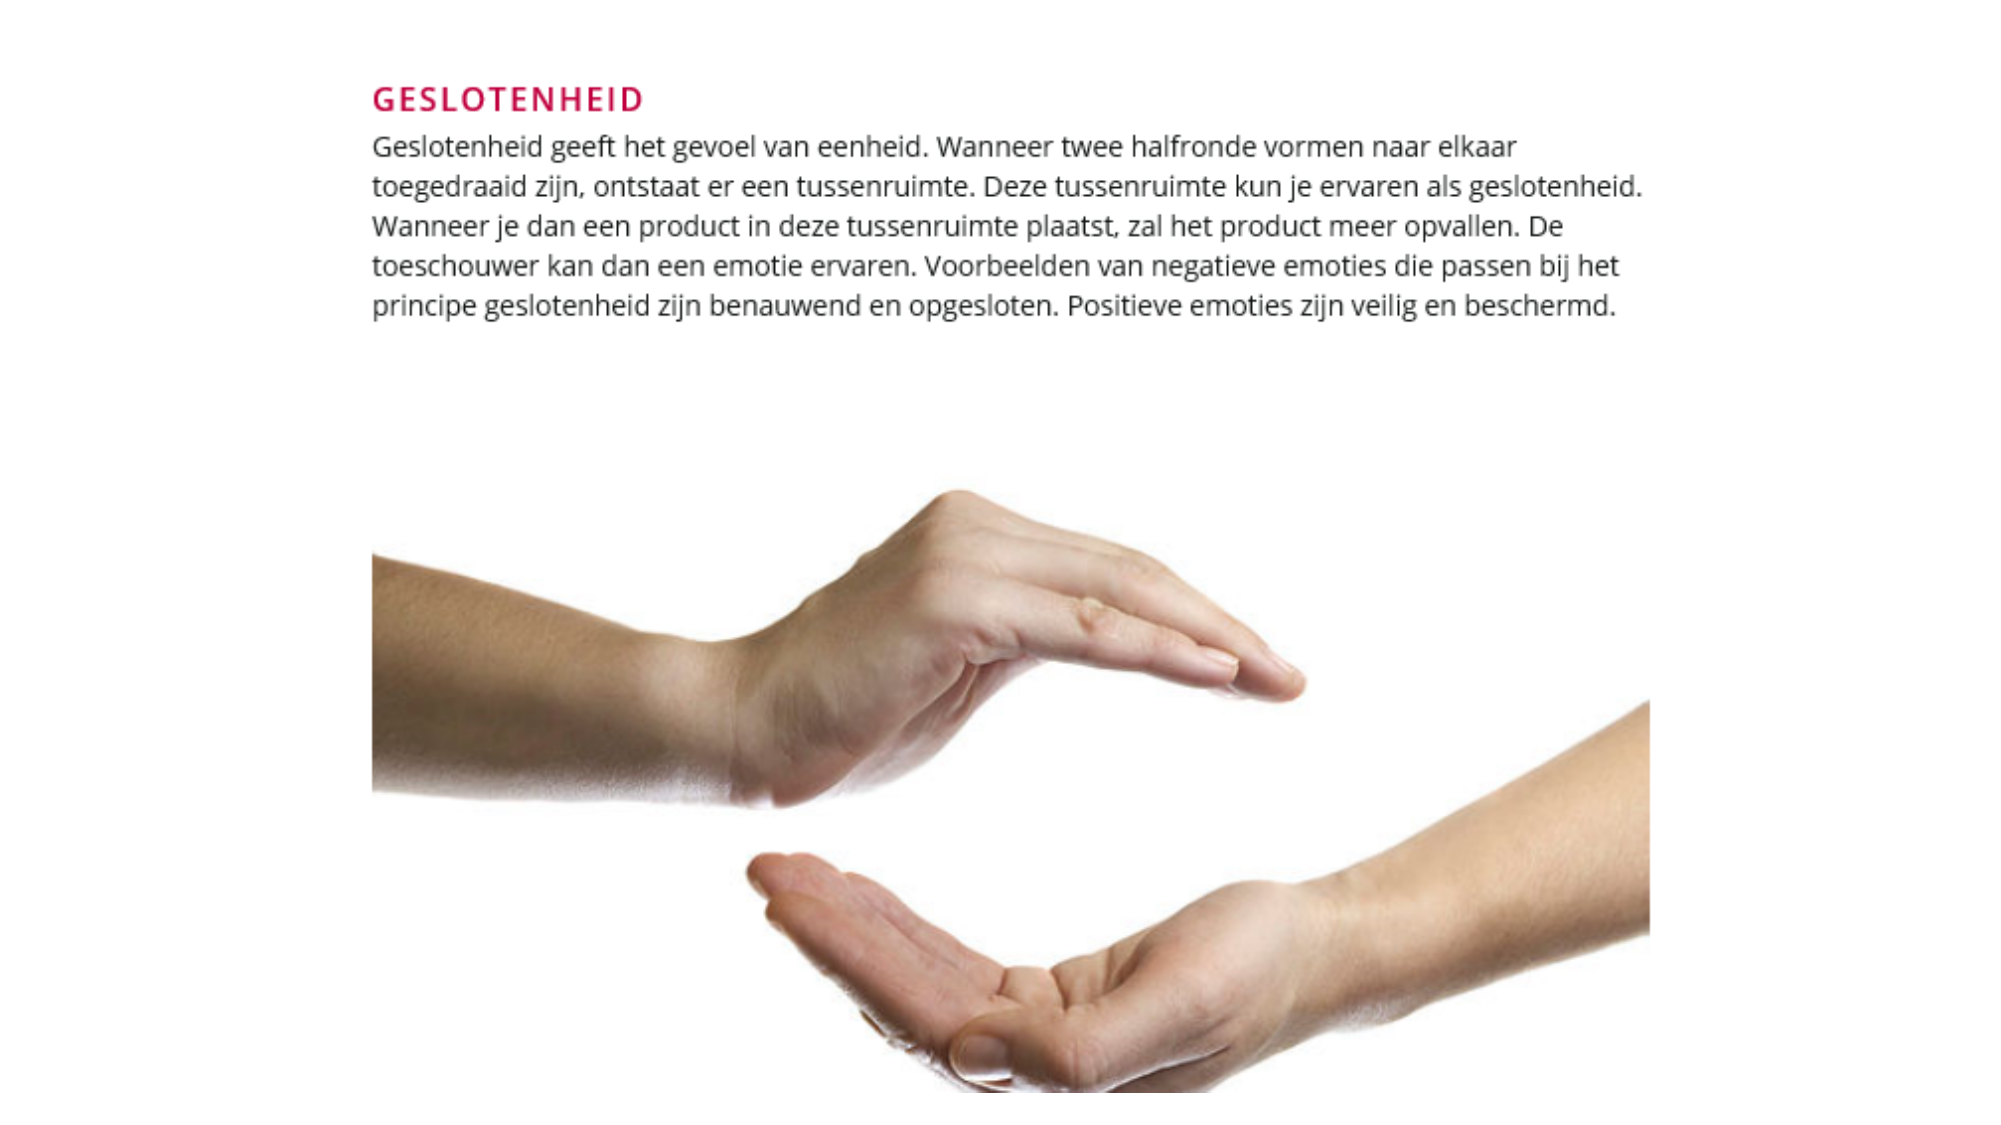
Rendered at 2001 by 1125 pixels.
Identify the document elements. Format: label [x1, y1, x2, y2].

picture [309, 42, 1708, 1093]
